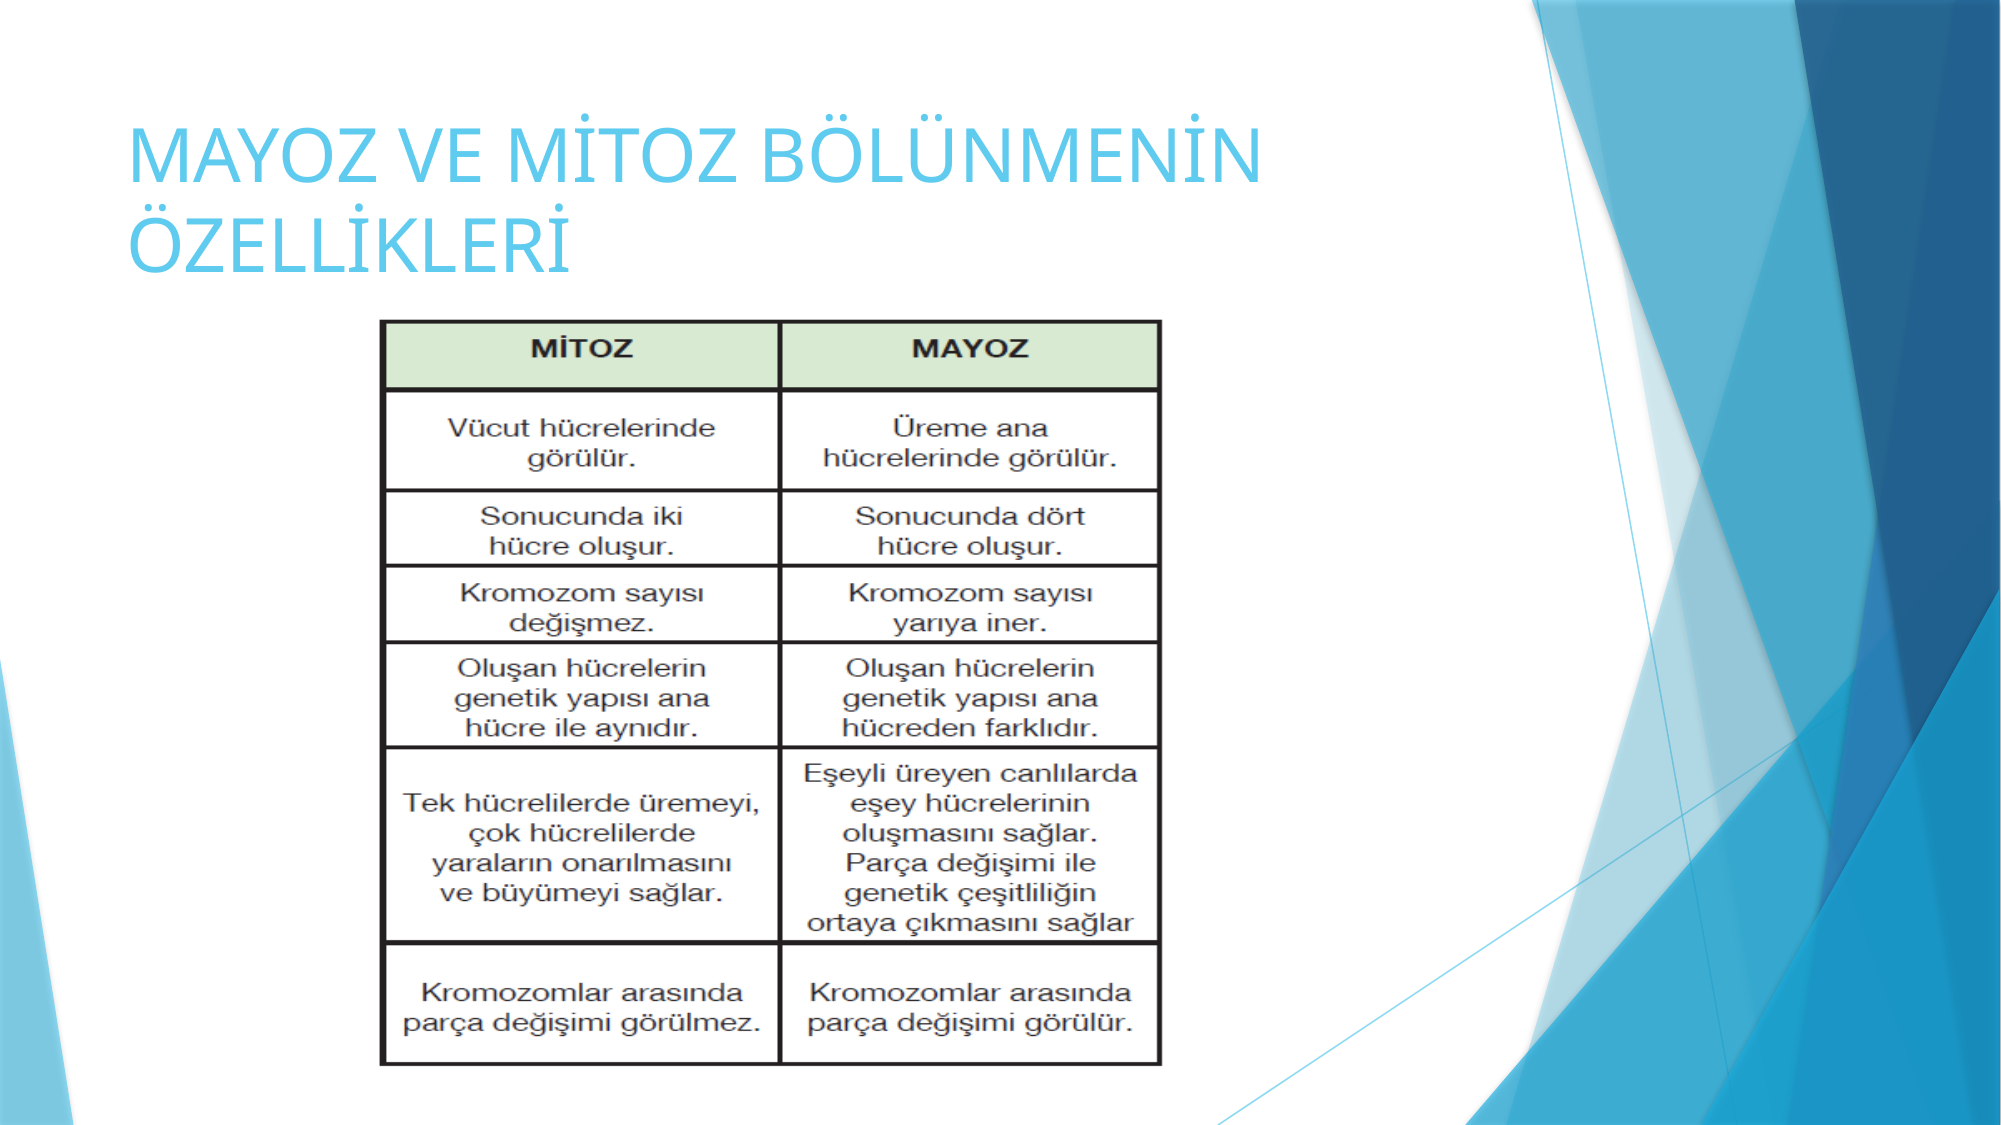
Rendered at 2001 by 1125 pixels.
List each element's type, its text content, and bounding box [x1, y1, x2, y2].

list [375, 316, 1170, 1070]
title MAYOZ VE MİTOZ BÖLÜNMENİN ÖZELLİKLERİ [111, 99, 1522, 317]
